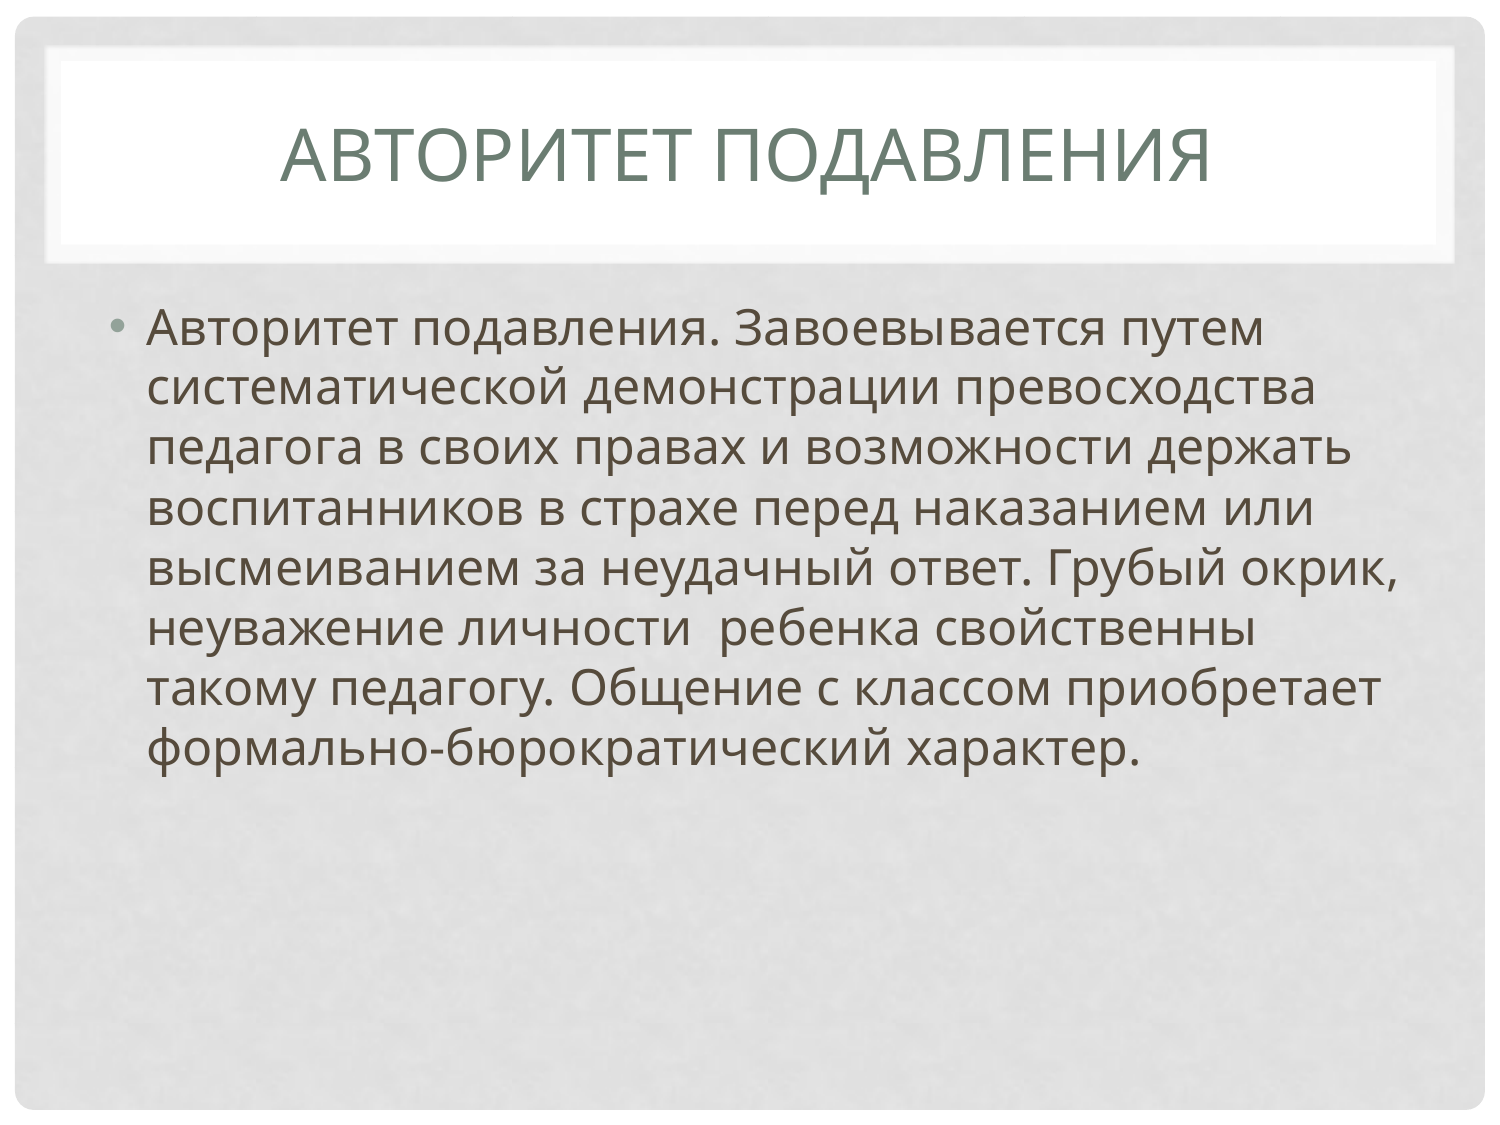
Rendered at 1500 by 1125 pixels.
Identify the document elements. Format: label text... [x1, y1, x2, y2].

list Авторитет подавления. Завоевывается путем систематической демонстрации превосходства педагога в своих правах и возможности держать воспитанников в страхе перед наказанием или высмеиванием за неудачный ответ. Грубый окрик, неуважение личности ребенка свойственны такому педагогу. Общение с классом приобретает формально-бюрократический характер. [75, 287, 1425, 1005]
title Авторитет подавления [69, 66, 1425, 238]
